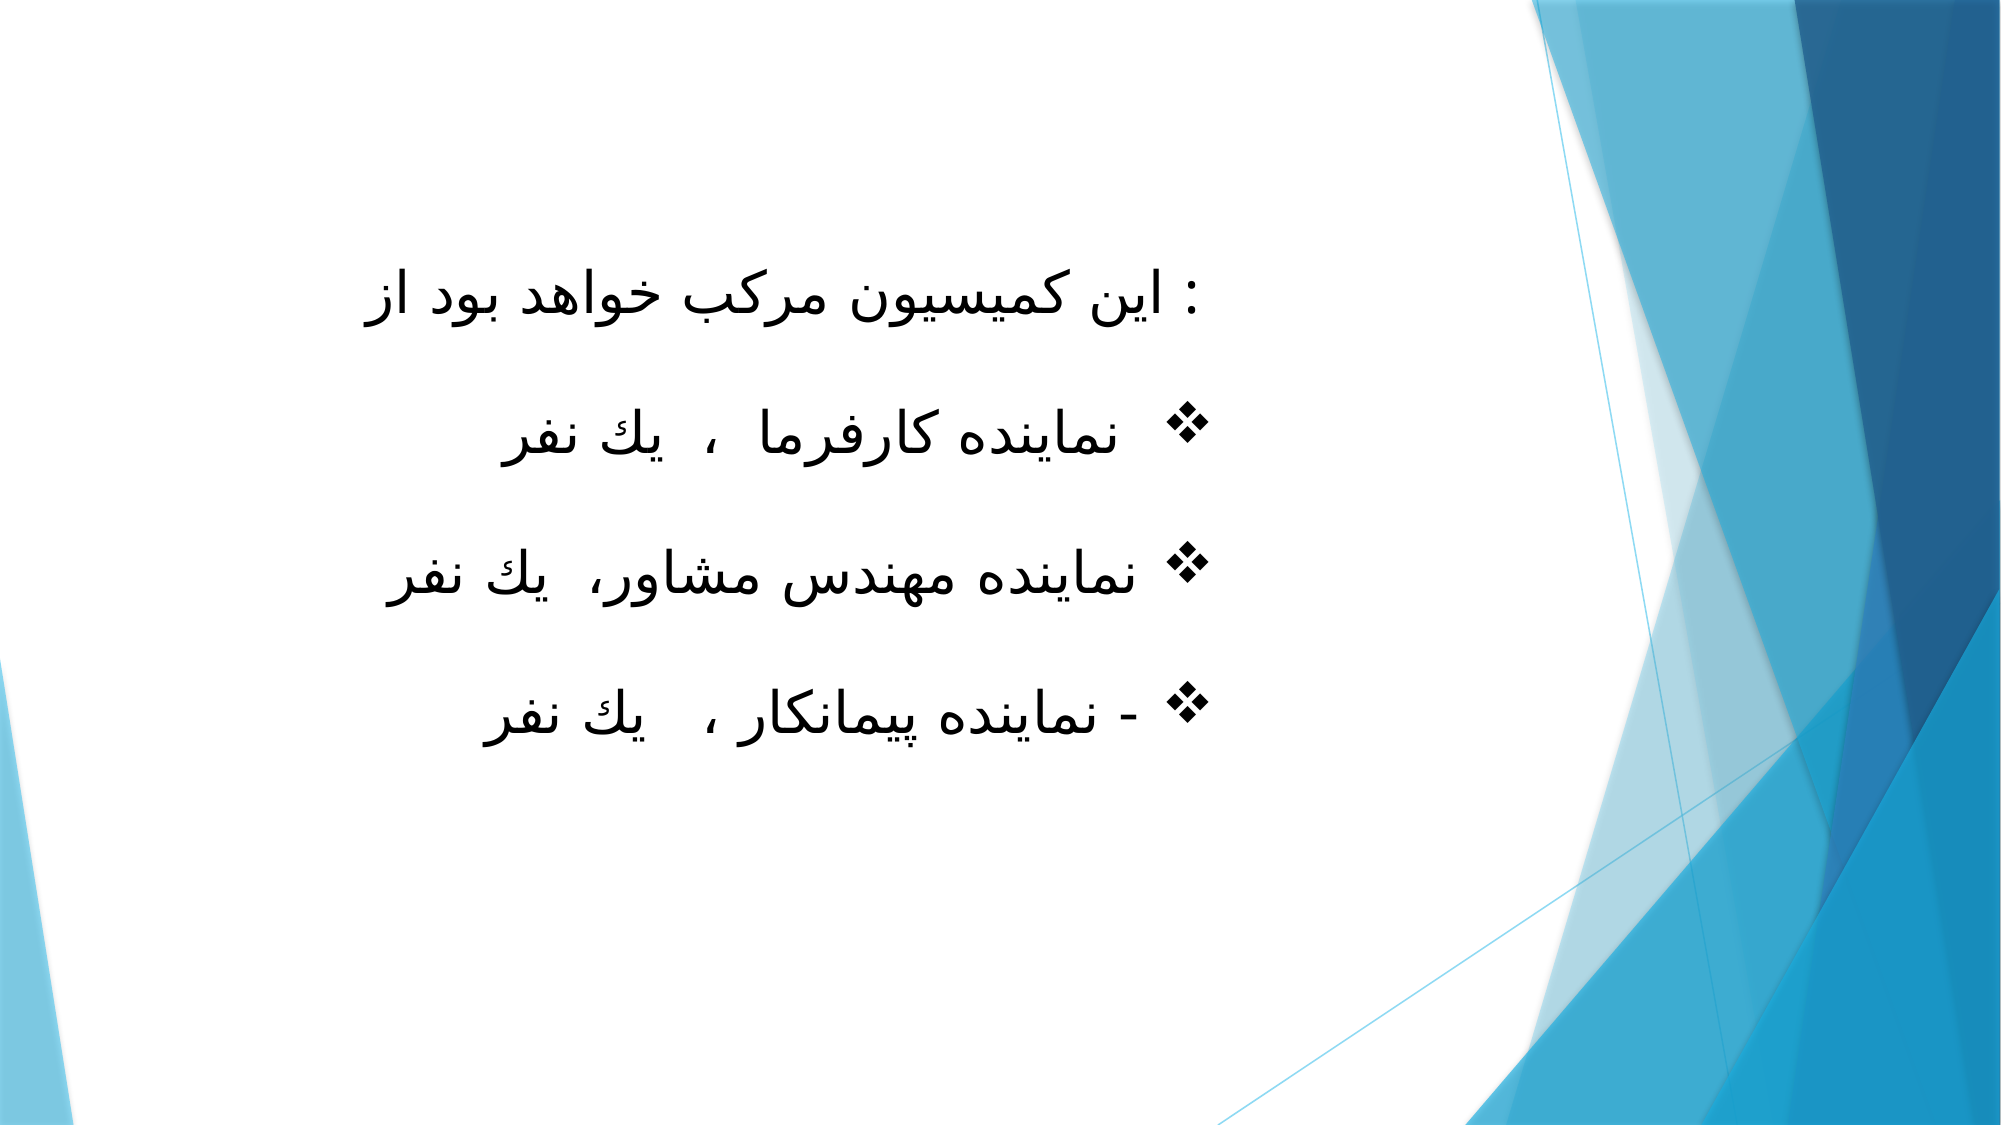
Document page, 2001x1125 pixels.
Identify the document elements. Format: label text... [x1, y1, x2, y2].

text_box اين كميسيون مركب خواهد بود از : نماينده كارفرما ، يك نفر نماينده مهندس مشاور، يك نفر - نماينده پيمانكار ، يك نفر [233, 177, 1230, 753]
